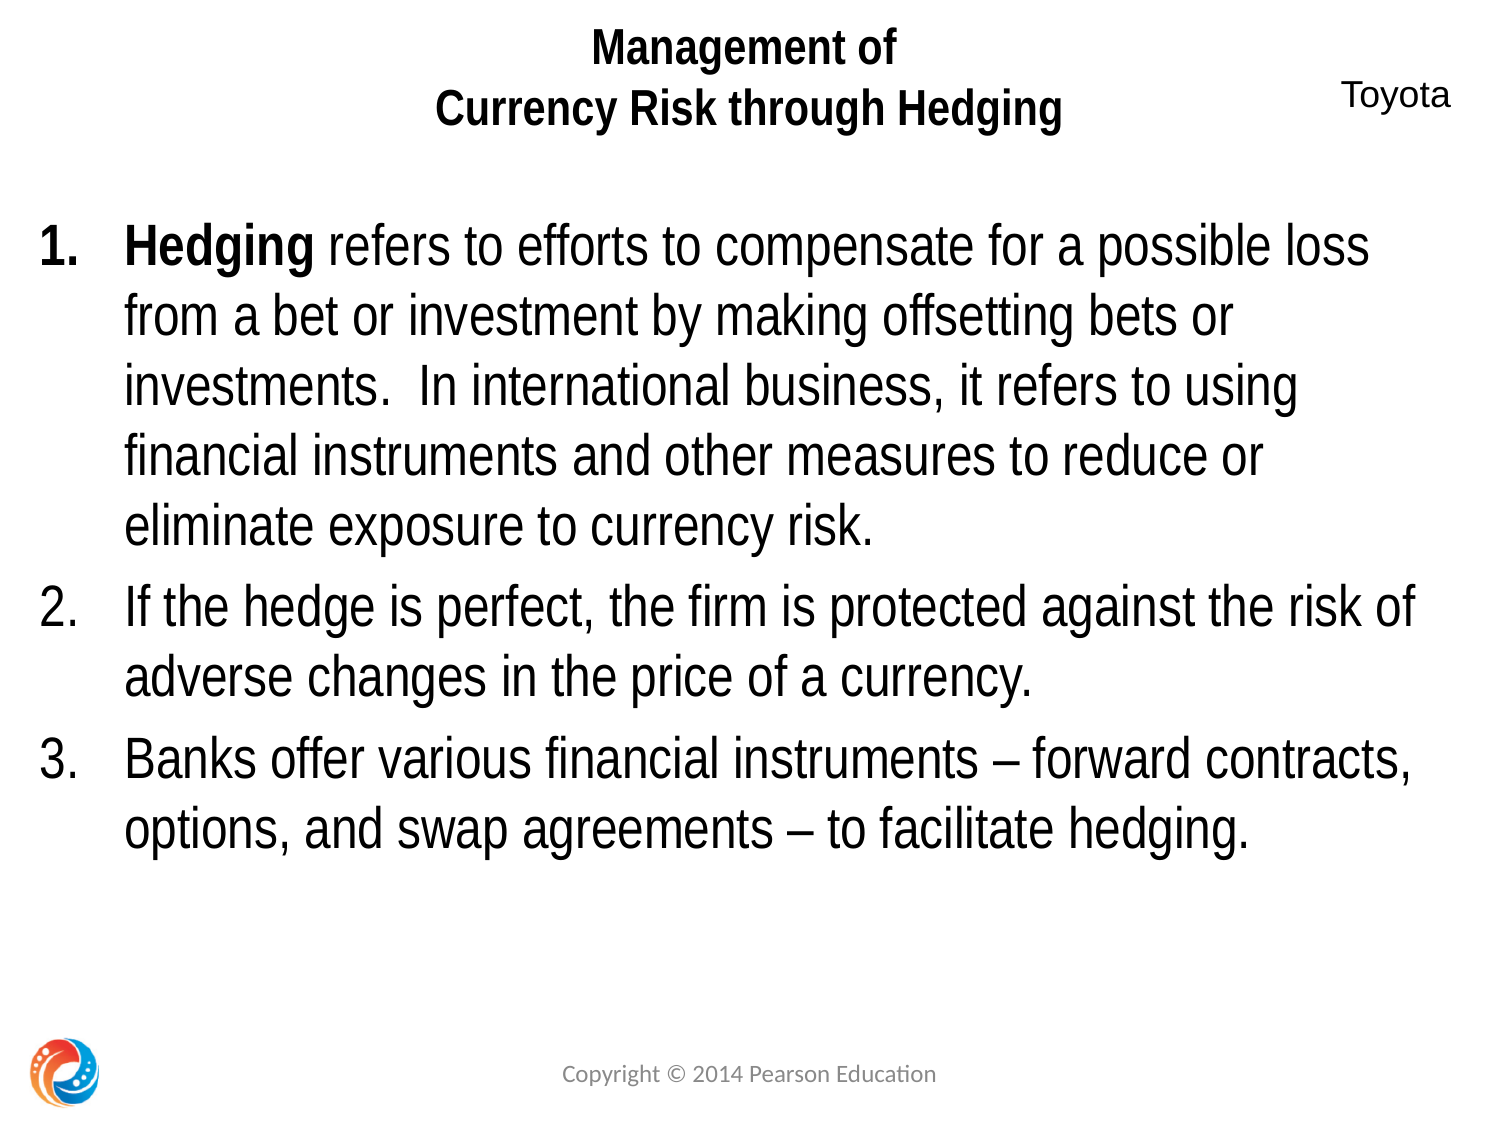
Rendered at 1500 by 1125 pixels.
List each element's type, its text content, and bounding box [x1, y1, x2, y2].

title Management of Currency Risk through Hedging [112, 5, 1388, 144]
footer Copyright © 2014 Pearson Education [512, 1042, 988, 1103]
text_box Toyota [1325, 62, 1466, 123]
subtitle Hedging refers to efforts to compensate for a possible loss from a bet or investment by making offsetting bets or investments. In international business, it refers to using financial instruments and other measures to reduce or eliminate exposure to currency risk. If the hedge is perfect, the firm is protected against the risk of adverse changes in the price of a currency. Banks offer various financial instruments – forward contracts, options, and swap agreements – to facilitate hedging. [24, 199, 1476, 1026]
picture [23, 1032, 105, 1111]
